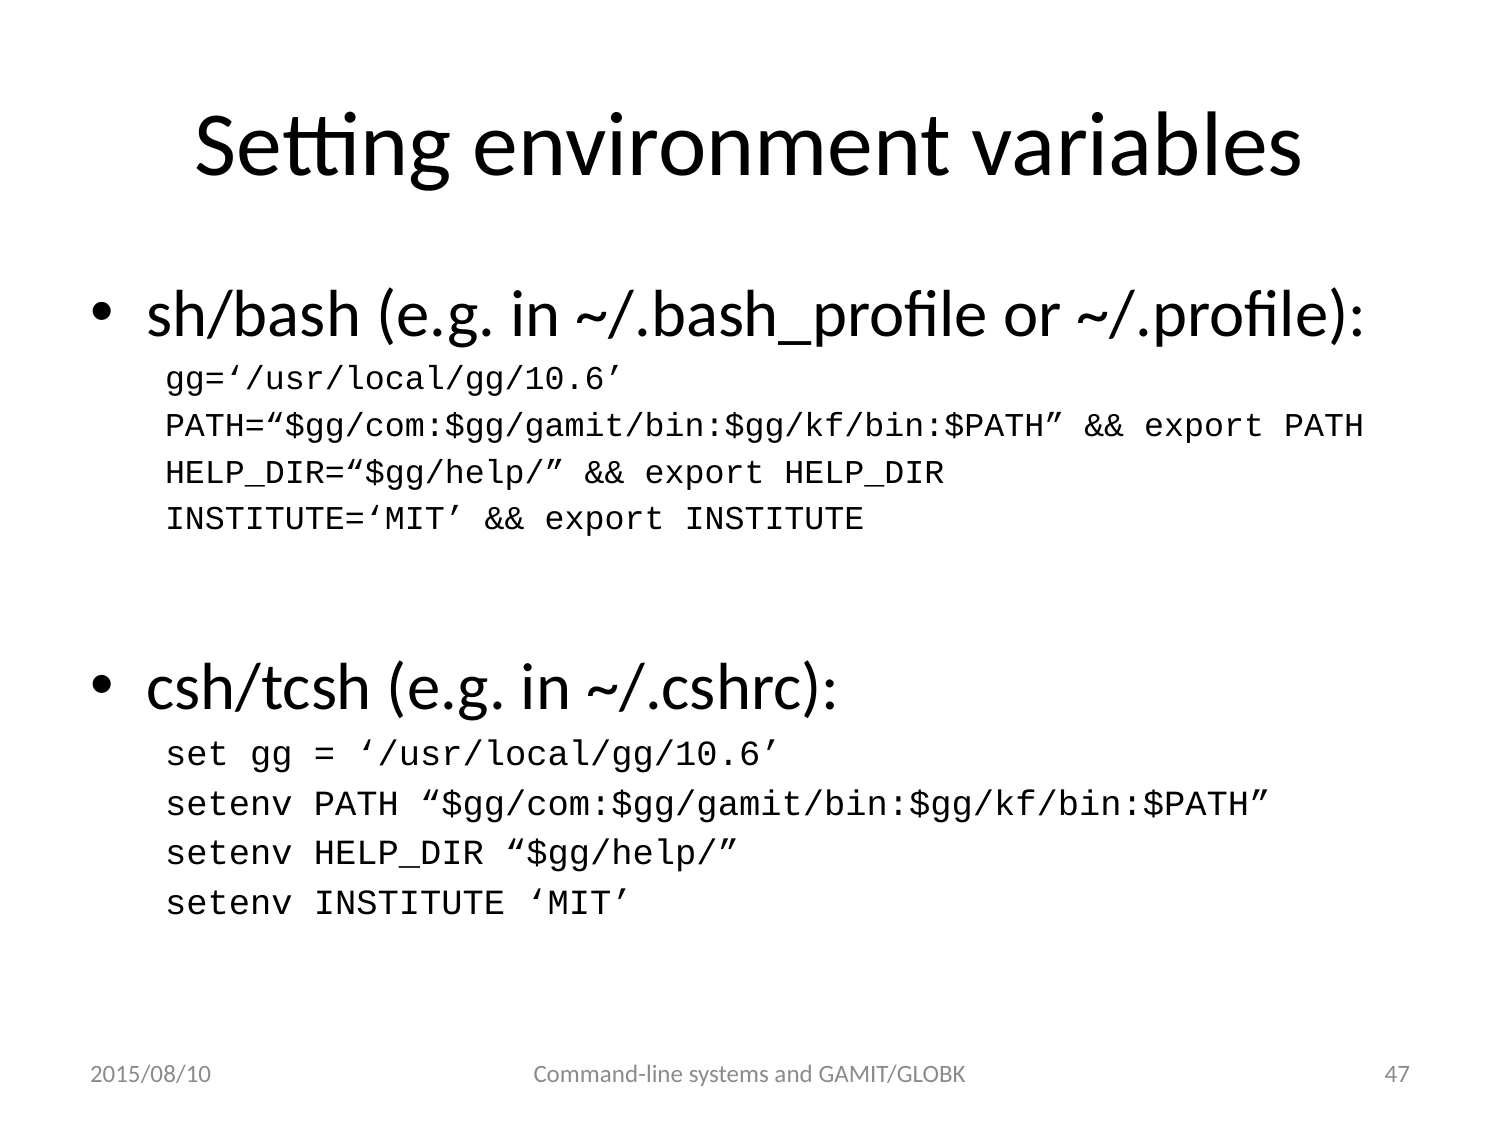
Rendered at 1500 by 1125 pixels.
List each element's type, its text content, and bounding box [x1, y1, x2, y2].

list sh/bash (e.g. in ~/.bash_profile or ~/.profile): gg=‘/usr/local/gg/10.6’ PATH=“$gg/com:$gg/gamit/bin:$gg/kf/bin:$PATH” && export PATH HELP_DIR=“$gg/help/” && export HELP_DIR INSTITUTE=‘MIT’ && export INSTITUTE csh/tcsh (e.g. in ~/.cshrc): set gg = ‘/usr/local/gg/10.6’ setenv PATH “$gg/com:$gg/gamit/bin:$gg/kf/bin:$PATH” setenv HELP_DIR “$gg/help/” setenv INSTITUTE ‘MIT’ [75, 262, 1425, 1005]
title Setting environment variables [75, 45, 1425, 233]
slide_number 47 [1074, 1042, 1425, 1103]
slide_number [75, 1042, 425, 1103]
footer Command-line systems and GAMIT/GLOBK [512, 1042, 988, 1103]
